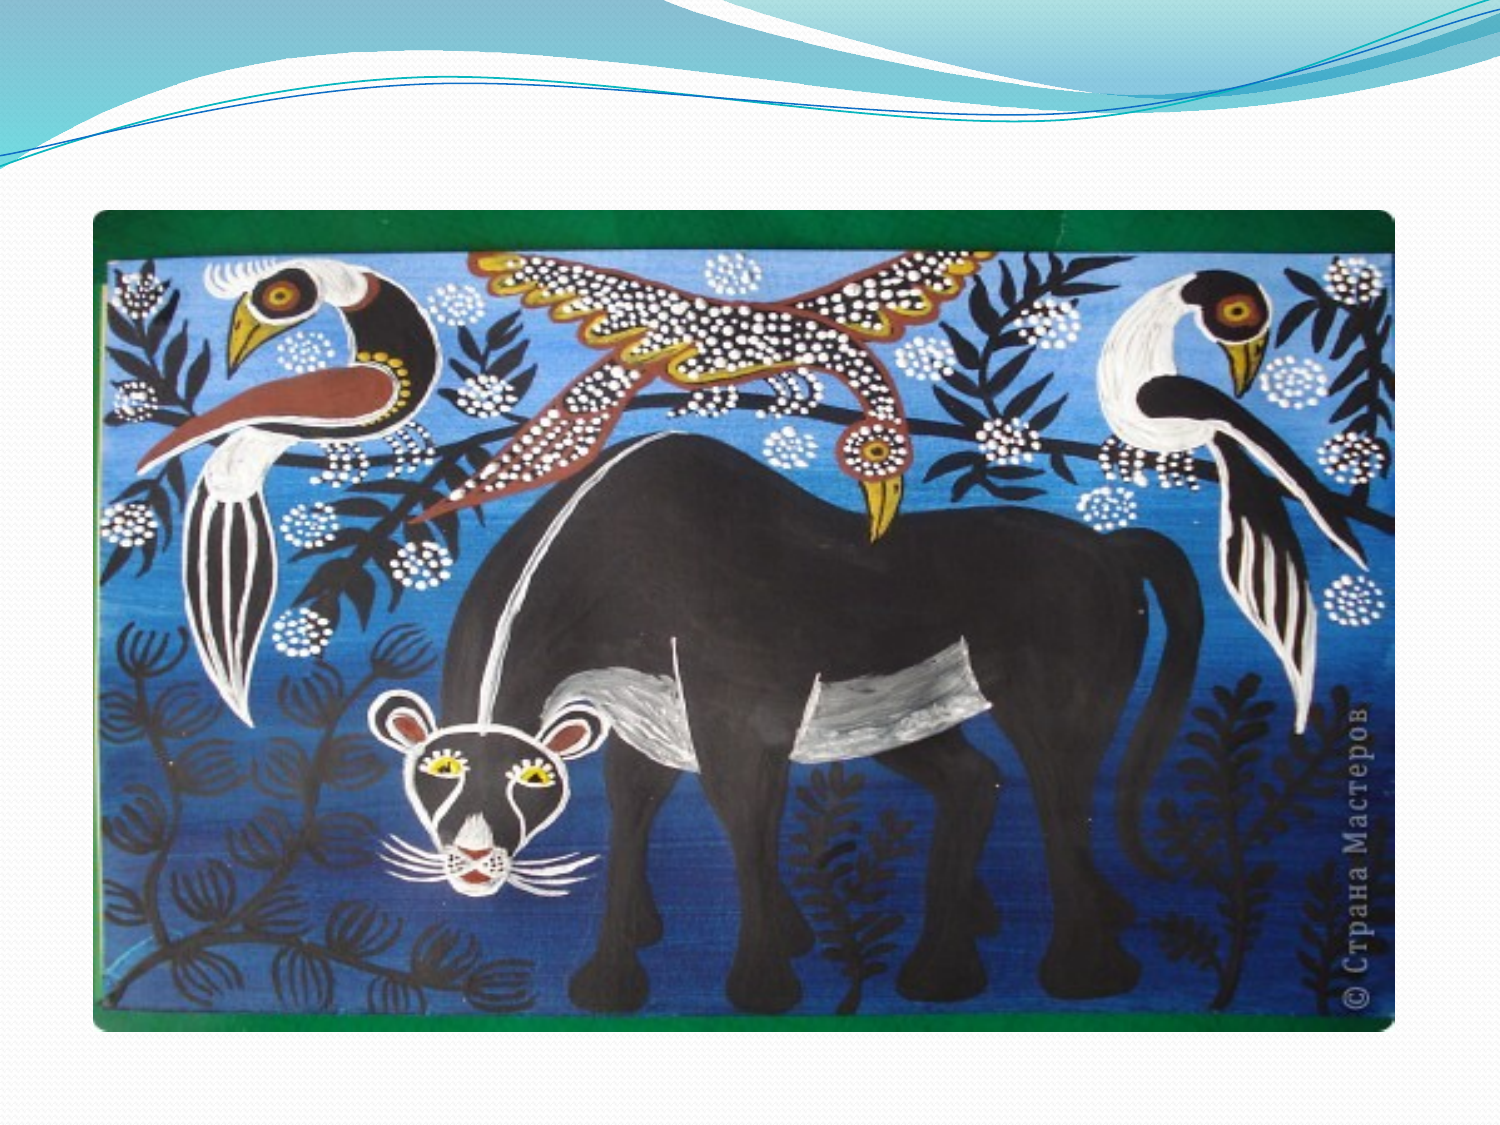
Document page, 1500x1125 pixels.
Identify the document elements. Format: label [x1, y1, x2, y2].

picture [93, 210, 1395, 1032]
